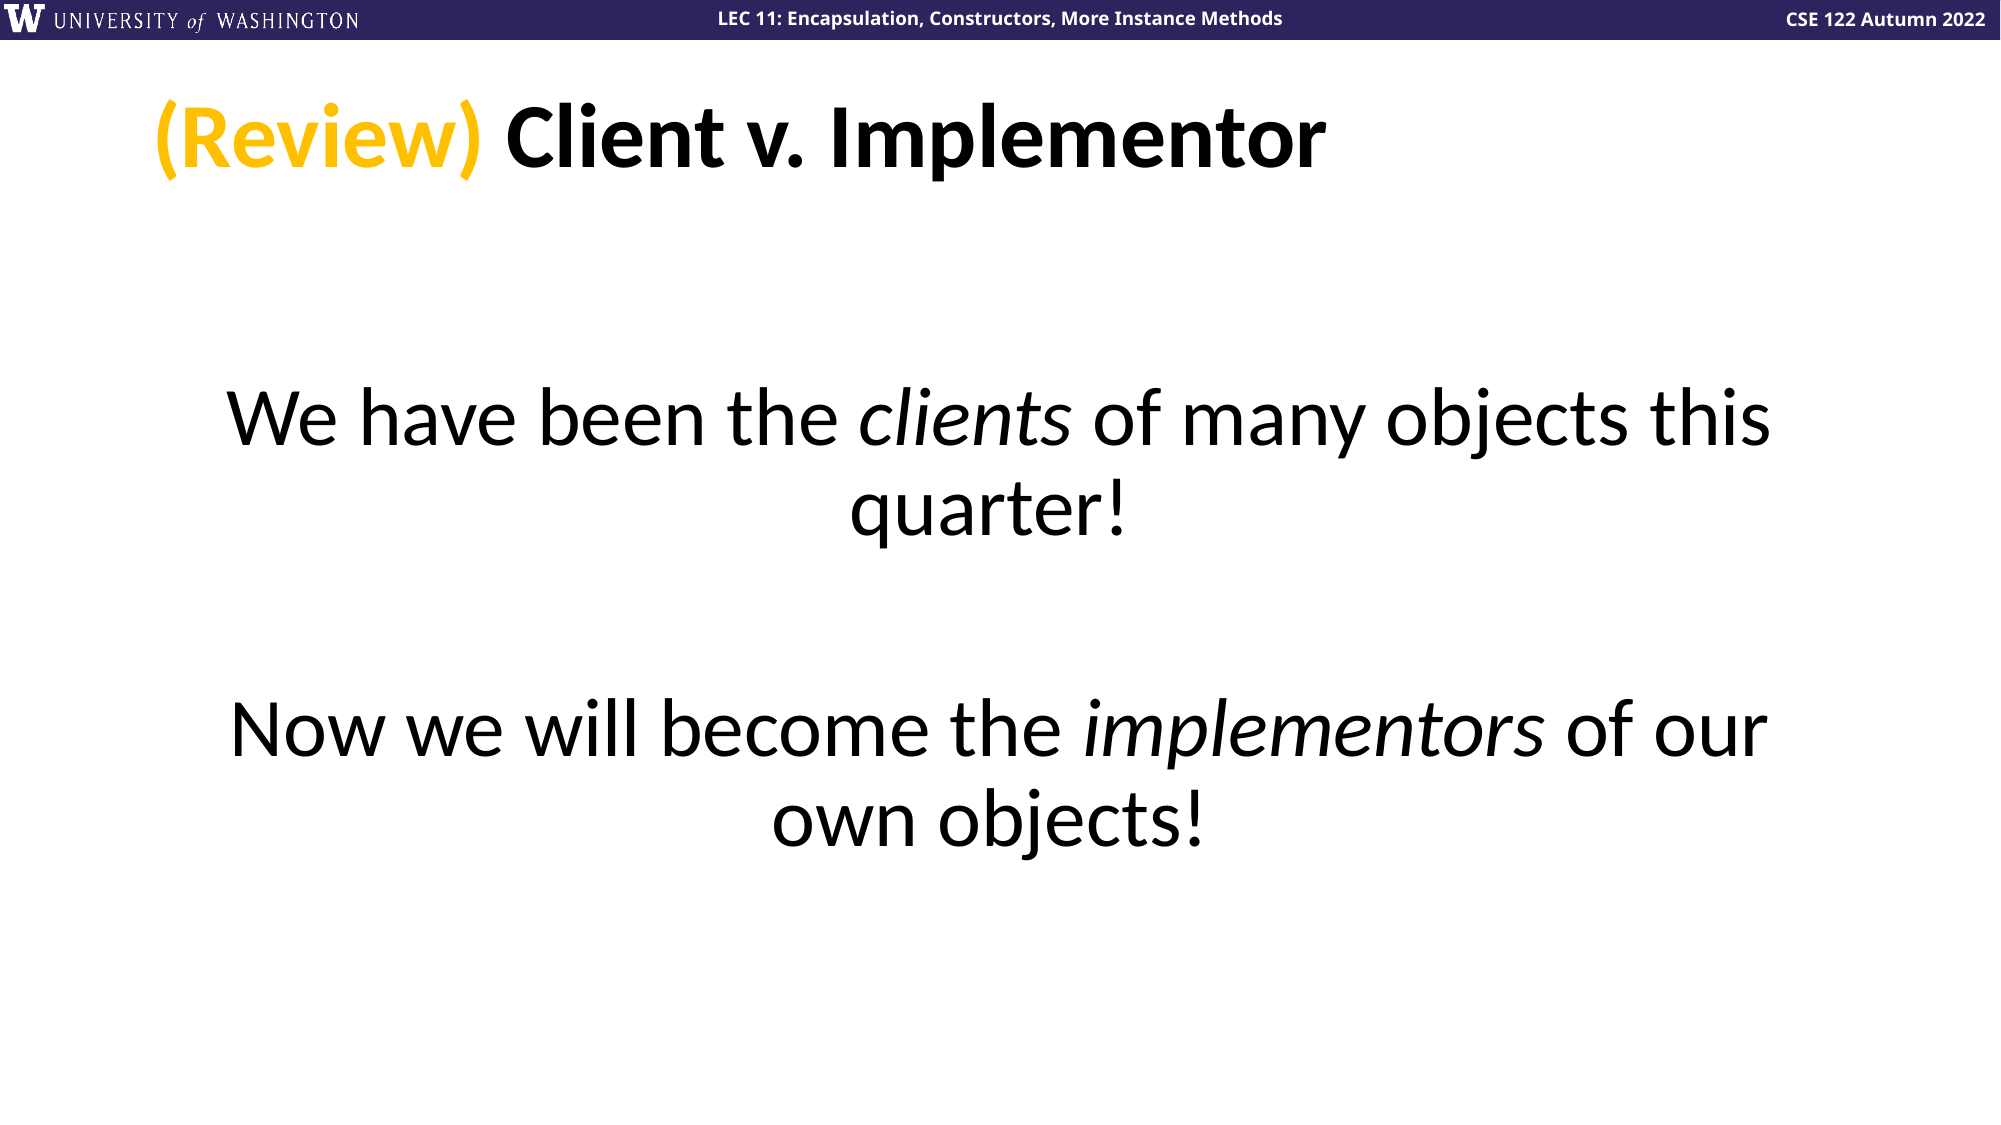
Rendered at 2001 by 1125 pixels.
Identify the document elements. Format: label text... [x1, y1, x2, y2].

title (Review) Client v. Implementor [137, 74, 1863, 200]
list We have been the clients of many objects this quarter! Now we will become the implementors of our own objects! [137, 224, 1863, 1014]
picture [4, 4, 358, 33]
